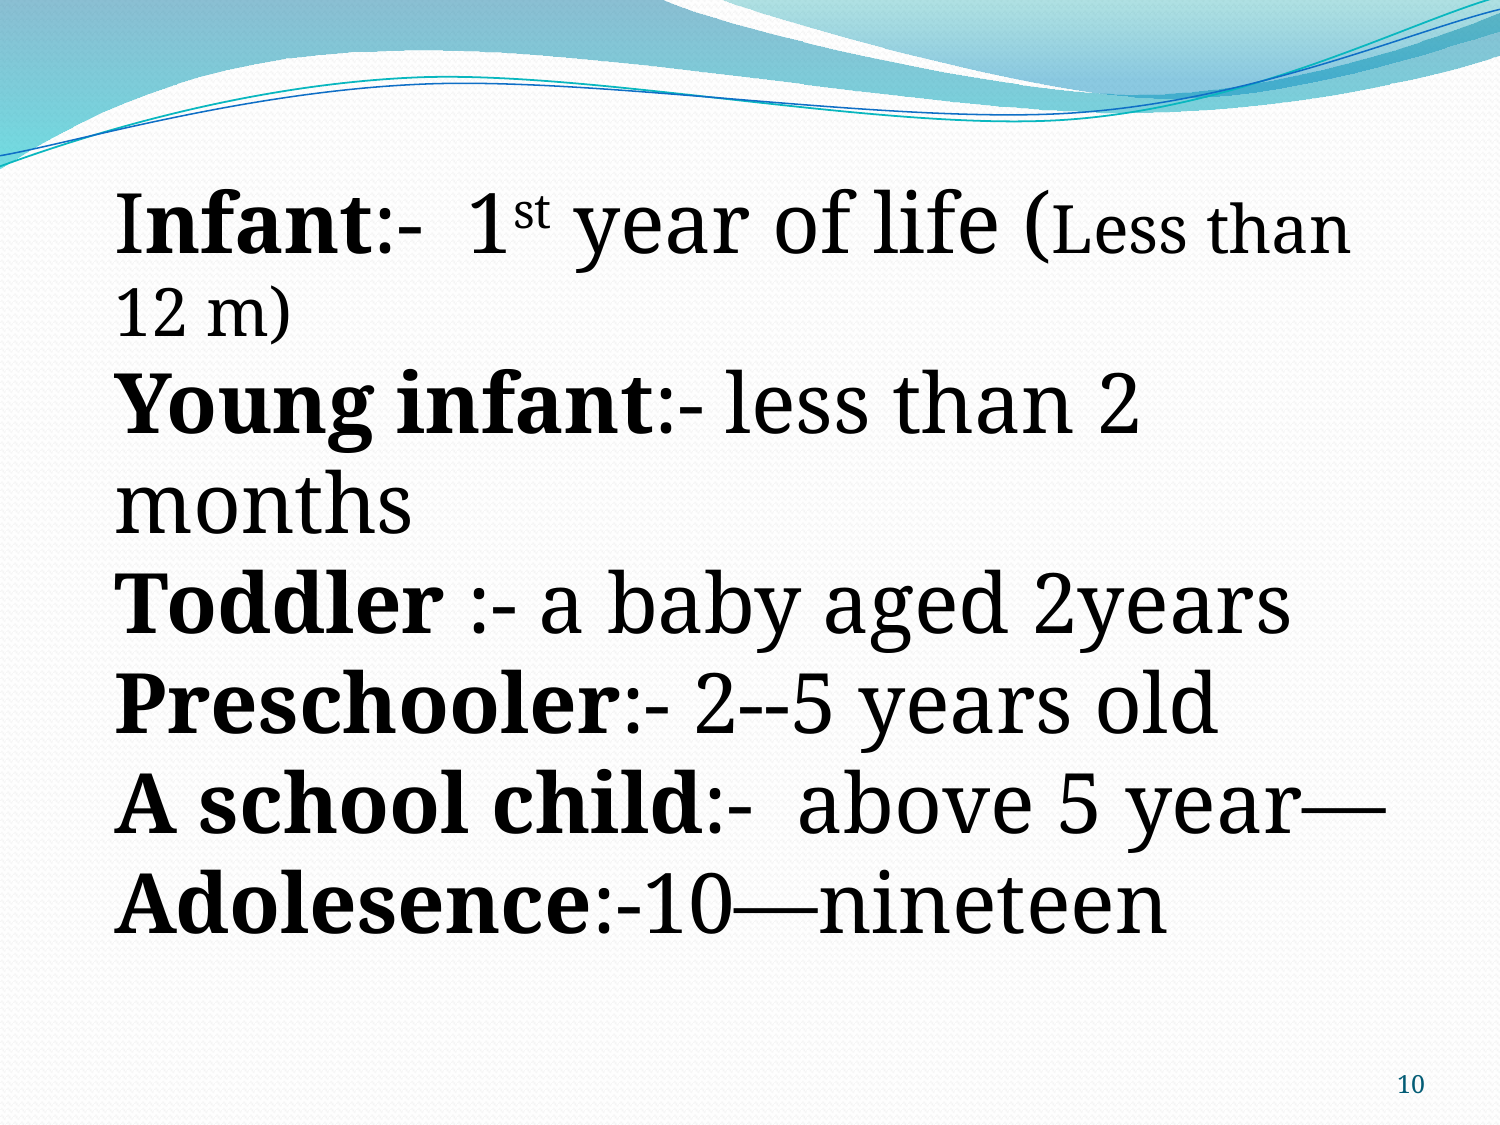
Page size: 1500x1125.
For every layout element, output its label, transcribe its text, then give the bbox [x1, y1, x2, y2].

slide_number 10 [1299, 1042, 1425, 1103]
title [87, 162, 1400, 1088]
text_box Infant:- 1st year of life (Less than 12 m) Young infant:- less than 2 months Toddler :- a baby aged 2years Preschooler:- 2--5 years old A school child:- above 5 year— Adolesence:-10—nineteen [99, 162, 1438, 958]
